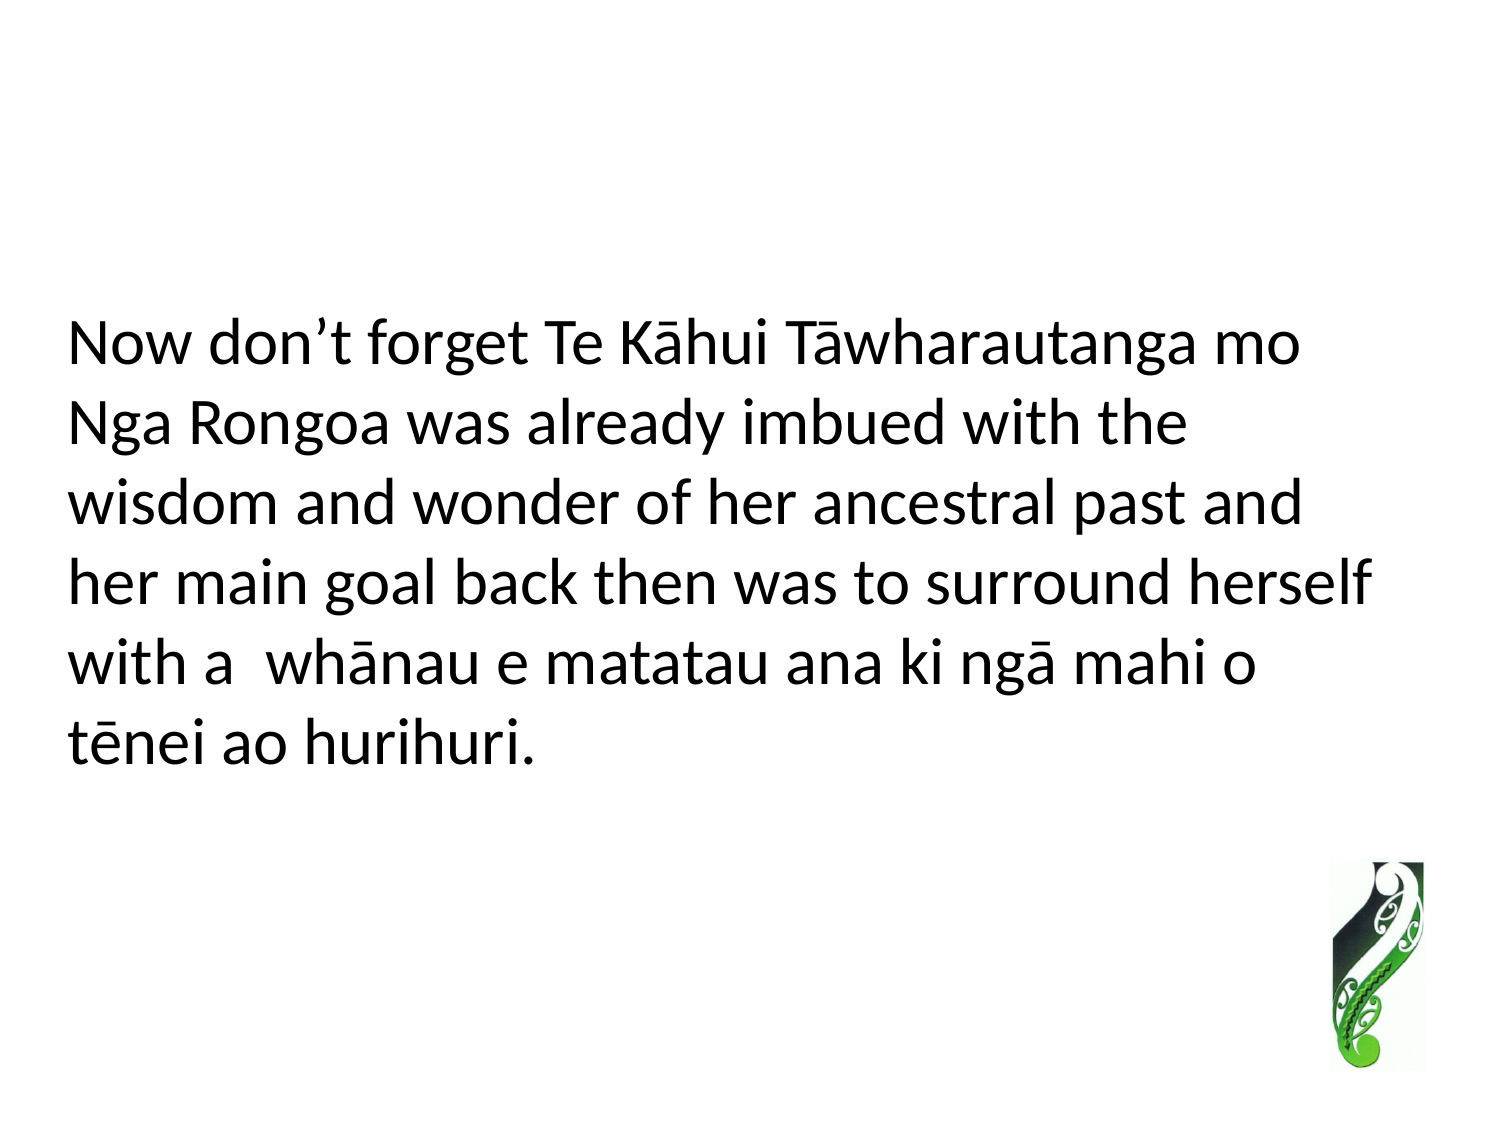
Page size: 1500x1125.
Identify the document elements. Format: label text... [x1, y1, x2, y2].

text_box Now don’t forget Te Kāhui Tāwharautanga mo Nga Rongoa was already imbued with the wisdom and wonder of her ancestral past and her main goal back then was to surround herself with a whānau e matatau ana ki ngā mahi o tēnei ao hurihuri. [53, 290, 1424, 866]
picture [1330, 859, 1426, 1073]
